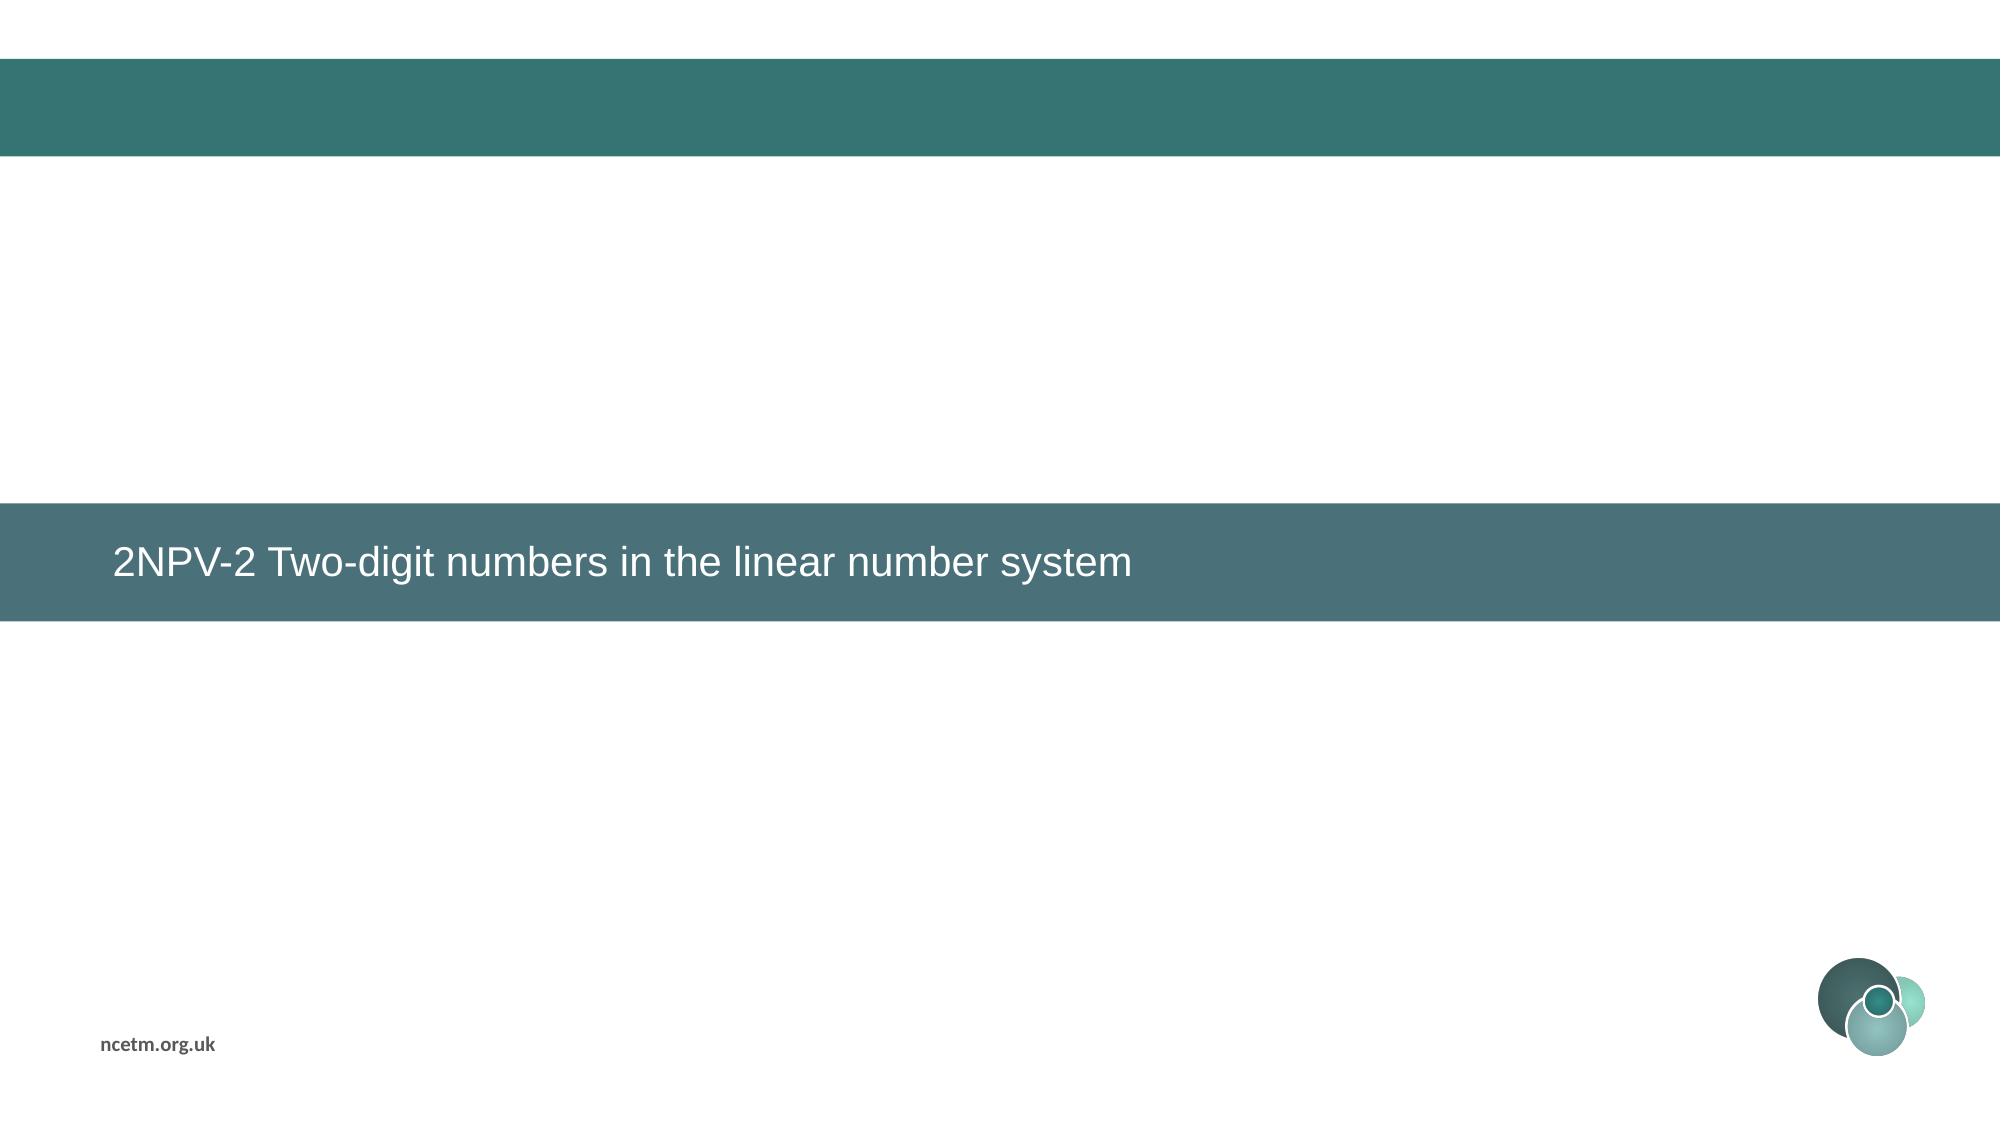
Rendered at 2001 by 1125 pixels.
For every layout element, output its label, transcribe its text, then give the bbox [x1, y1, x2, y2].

picture [1818, 958, 1925, 1056]
text_box [0, 503, 2000, 622]
text_box 2NPV-2 Two-digit numbers in the linear number system [97, 527, 1945, 598]
